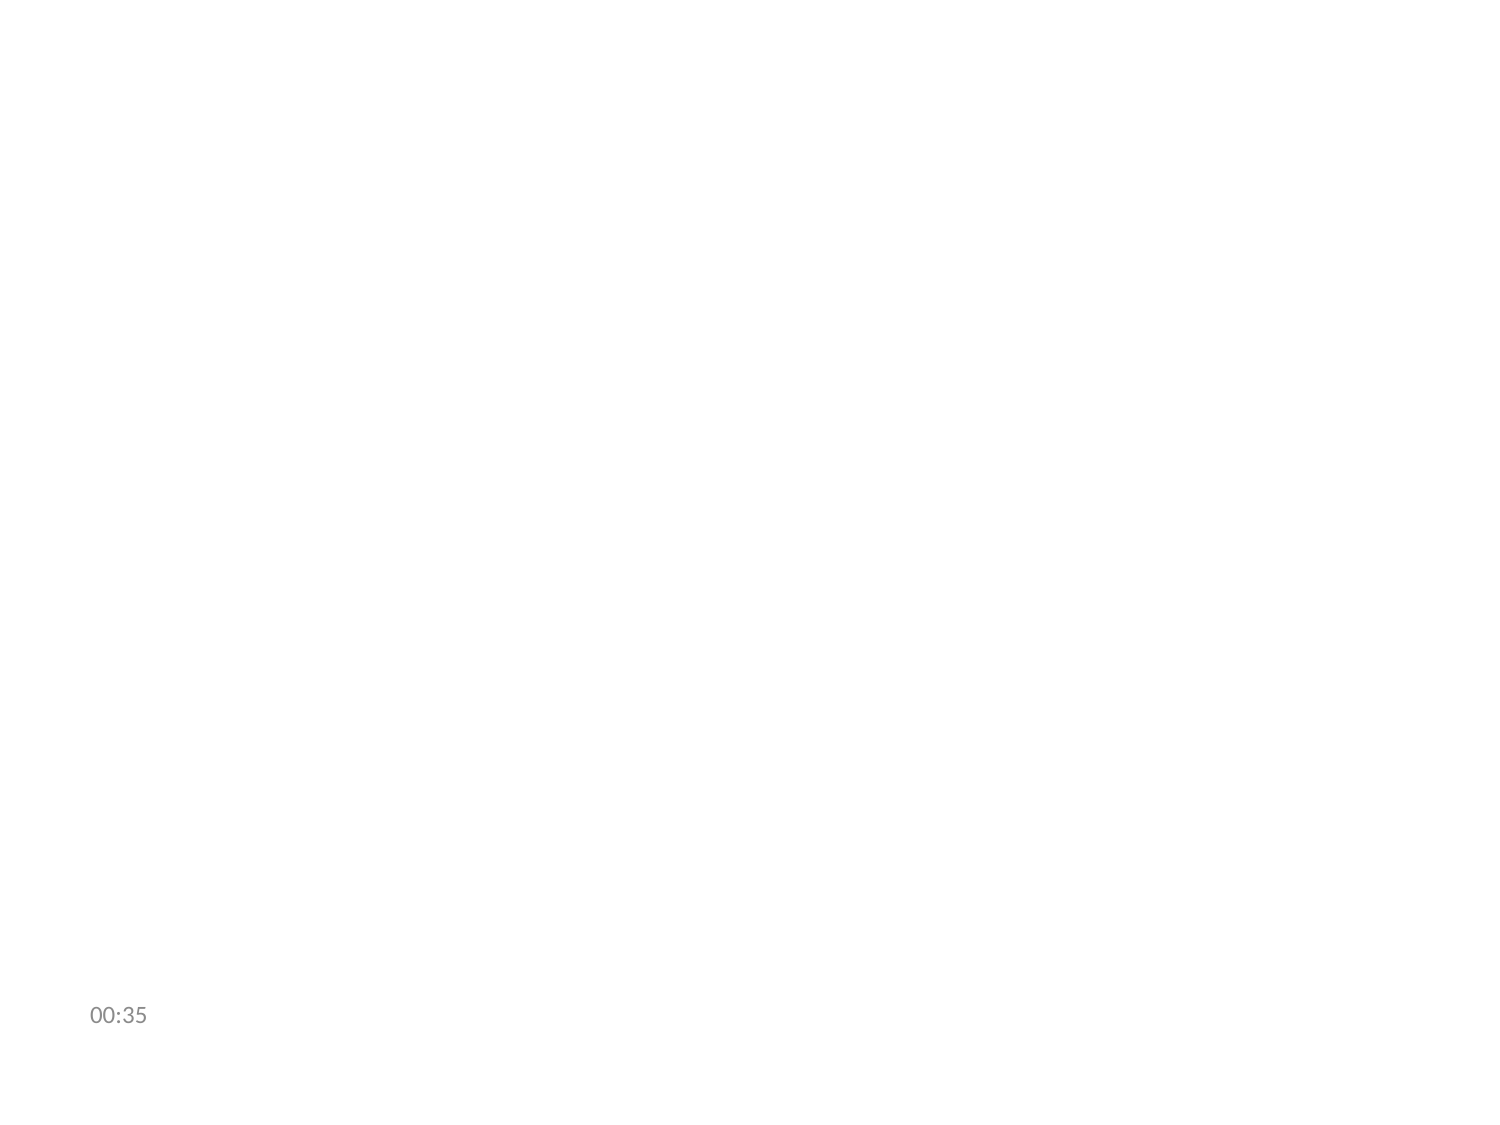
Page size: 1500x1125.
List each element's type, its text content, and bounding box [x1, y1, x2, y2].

text_box 15:35 [75, 983, 425, 1044]
